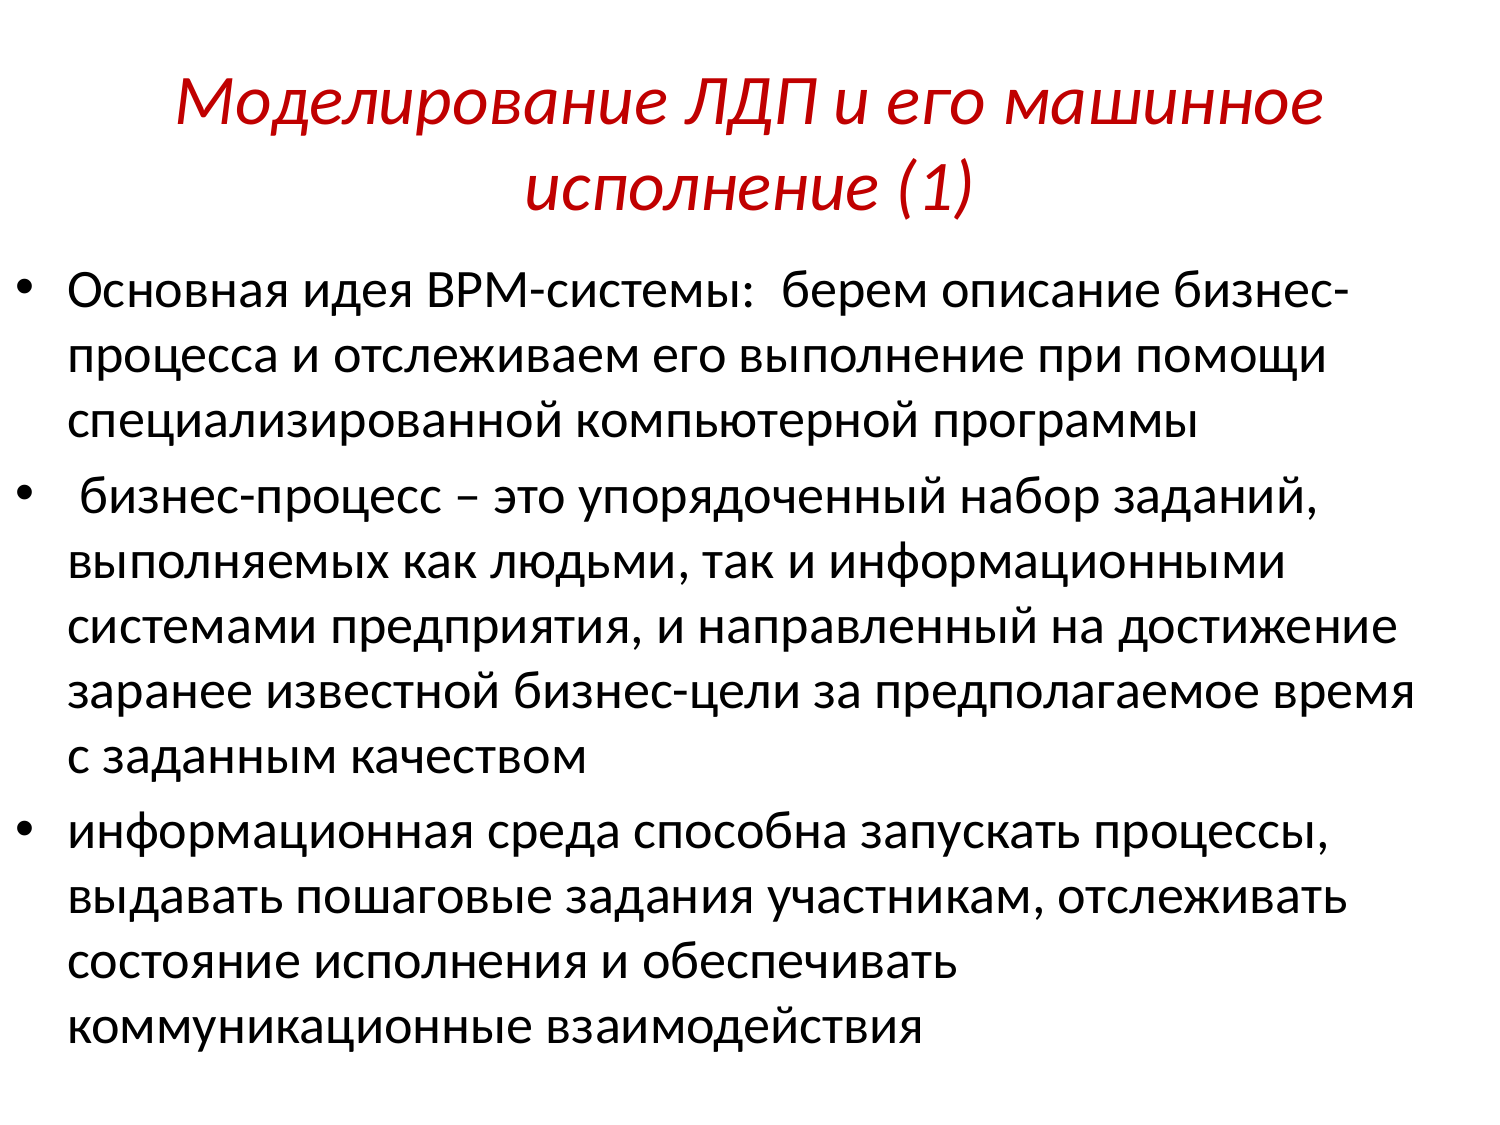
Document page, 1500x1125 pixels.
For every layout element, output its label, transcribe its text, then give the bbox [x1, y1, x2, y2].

list Основная идея BPM-системы: берем описание бизнес-процесса и отслеживаем его выполнение при помощи специализированной компьютерной программы бизнес-процесс – это упорядоченный набор заданий, выполняемых как людьми, так и информационными системами предприятия, и направленный на достижение заранее известной бизнес-цели за предполагаемое время с заданным качеством информационная среда способна запускать процессы, выдавать пошаговые задания участникам, отслеживать состояние исполнения и обеспечивать коммуникационные взаимодействия [0, 246, 1454, 1079]
title Моделирование ЛДП и его машинное исполнение (1) [75, 45, 1425, 233]
